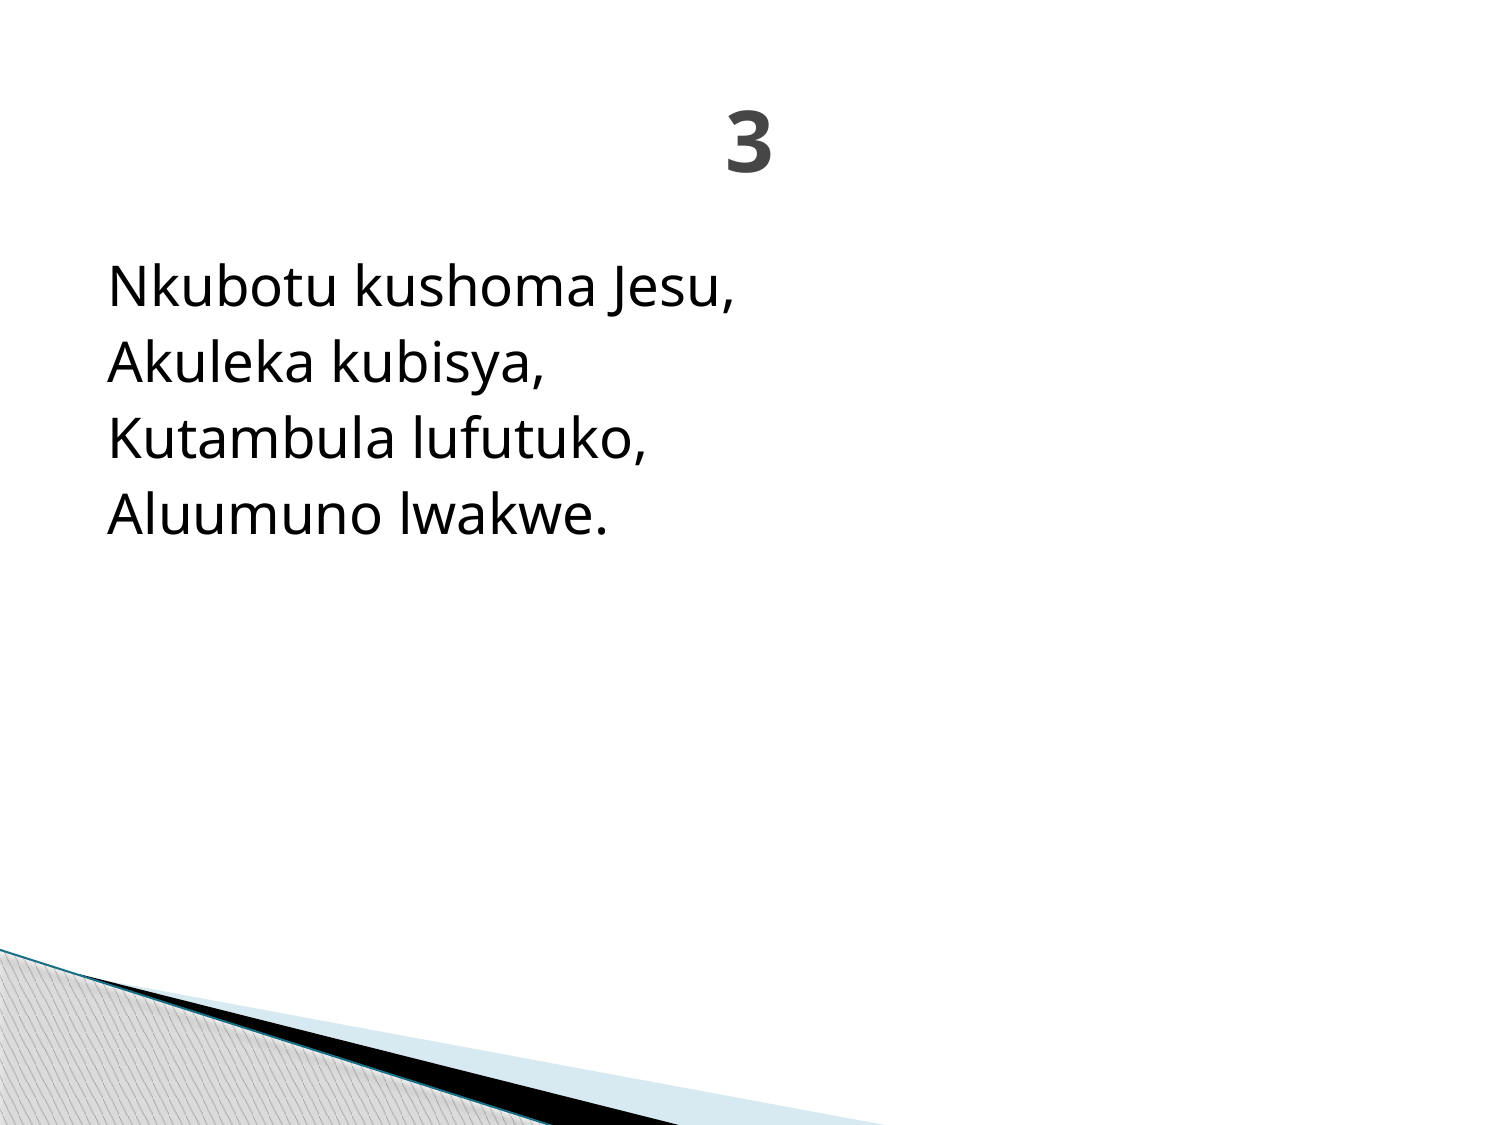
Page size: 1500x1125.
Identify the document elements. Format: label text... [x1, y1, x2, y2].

list Nkubotu kushoma Jesu, Akuleka kubisya, Kutambula lufutuko, Aluumuno lwakwe. [75, 243, 1425, 986]
title 3 [75, 45, 1425, 233]
